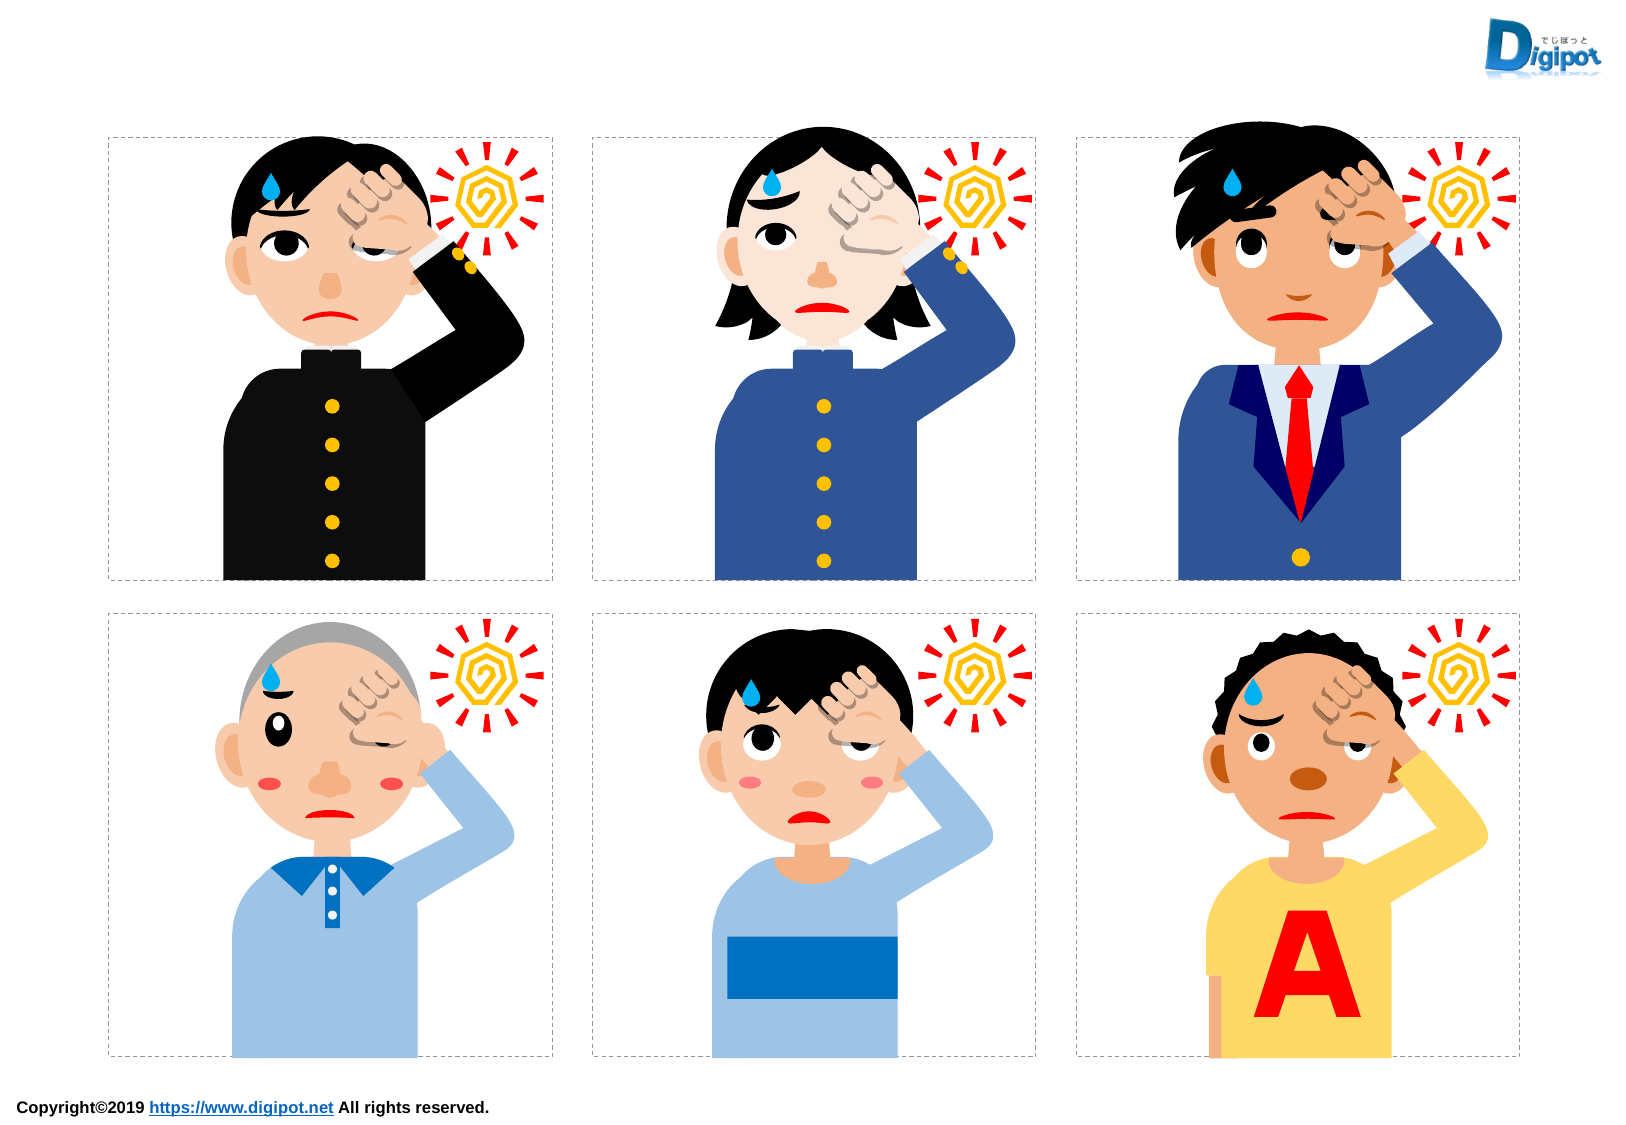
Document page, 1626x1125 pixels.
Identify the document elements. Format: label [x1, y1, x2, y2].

text_box [699, 618, 1032, 1059]
text_box [1155, 97, 1516, 581]
text_box [215, 618, 544, 1059]
text_box [715, 126, 1032, 581]
picture [1485, 18, 1602, 82]
text_box [223, 136, 544, 581]
text_box [1203, 618, 1516, 1059]
